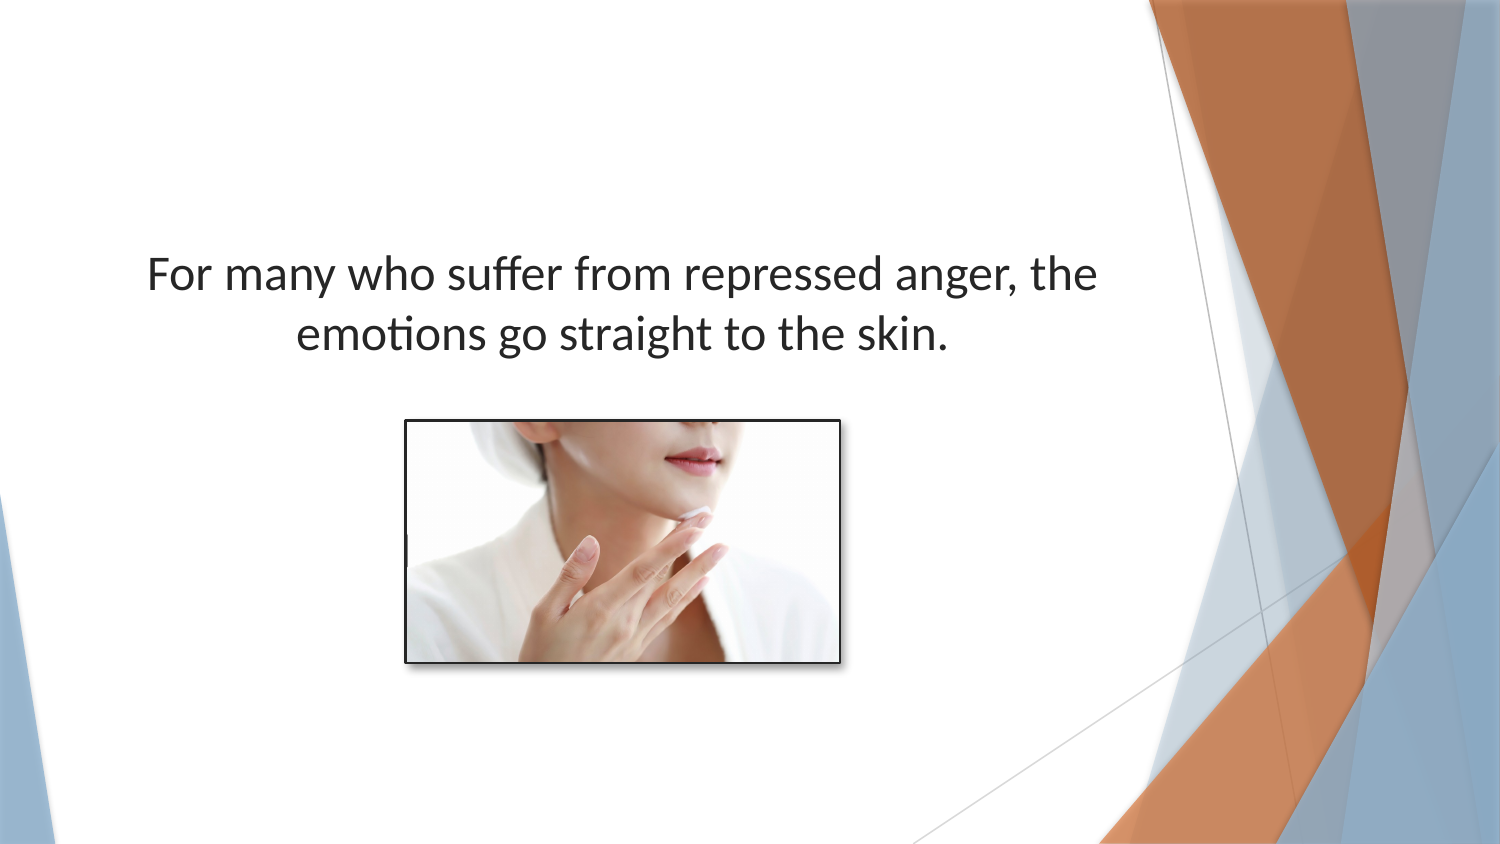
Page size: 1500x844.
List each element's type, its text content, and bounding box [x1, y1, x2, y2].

list For many who suffer from repressed anger, the emotions go straight to the skin. [93, 232, 1152, 387]
picture [406, 421, 840, 663]
